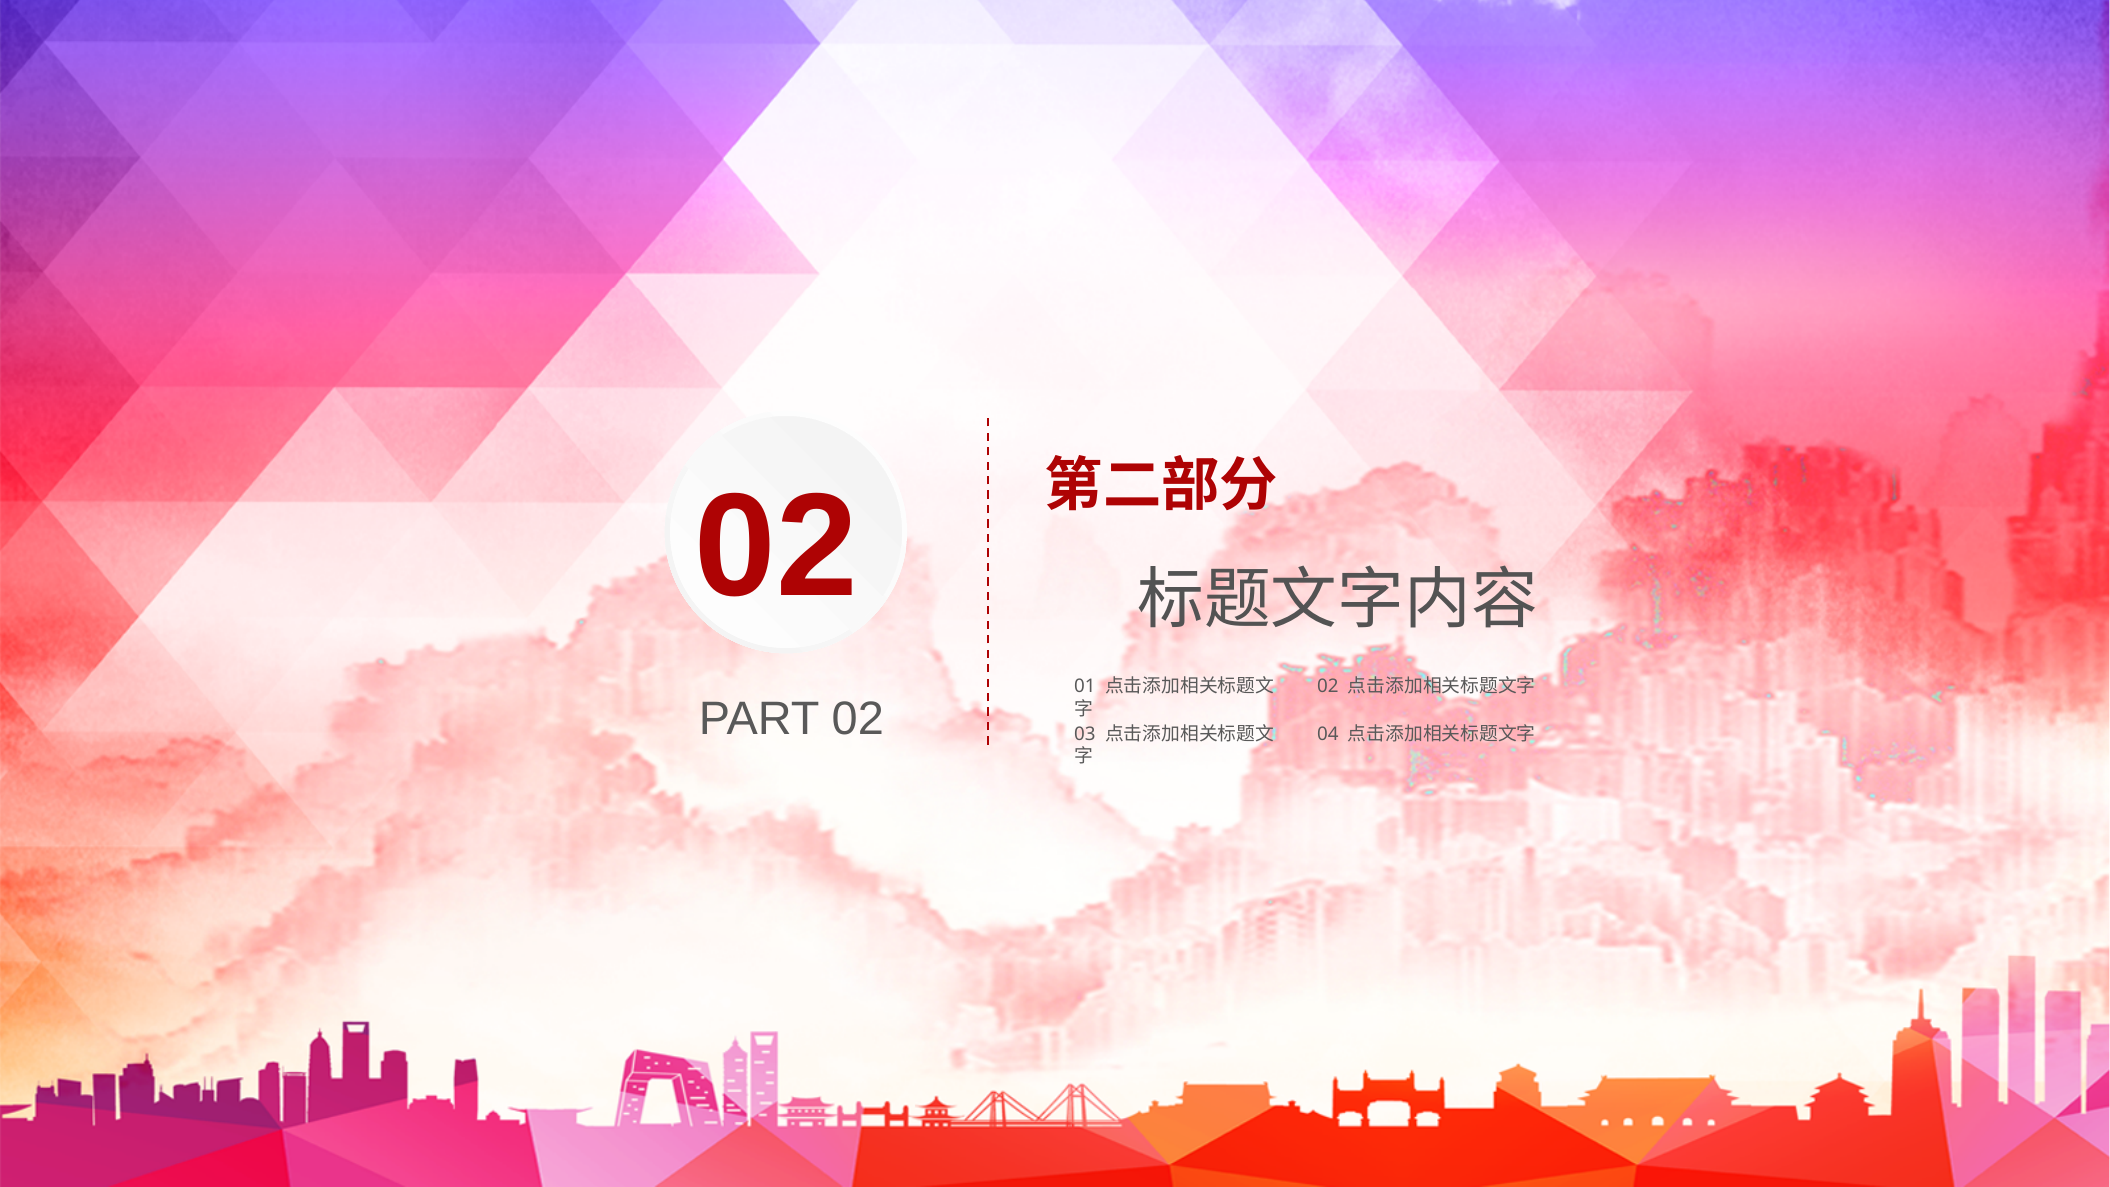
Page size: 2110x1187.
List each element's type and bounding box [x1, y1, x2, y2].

picture [0, 0, 2110, 1187]
text_box [664, 410, 908, 654]
